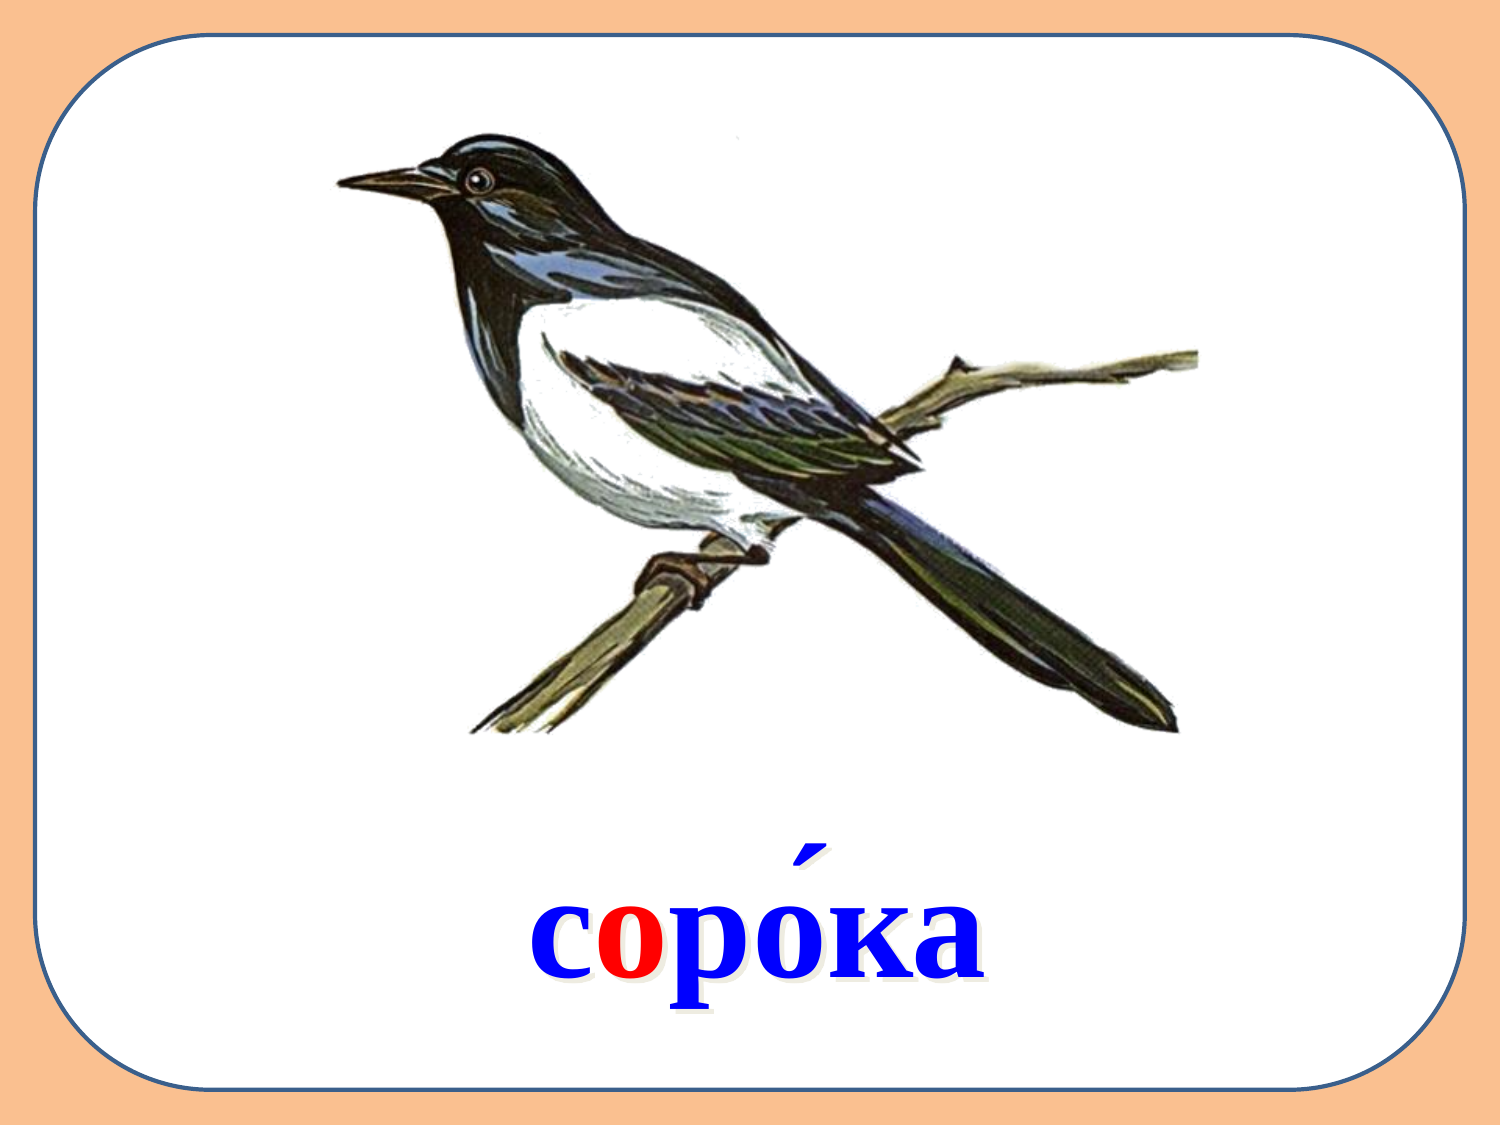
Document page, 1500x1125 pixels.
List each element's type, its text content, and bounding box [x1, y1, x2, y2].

text_box соро́ка [81, 820, 1432, 1008]
picture [316, 81, 1252, 784]
text_box [32, 32, 1467, 1092]
